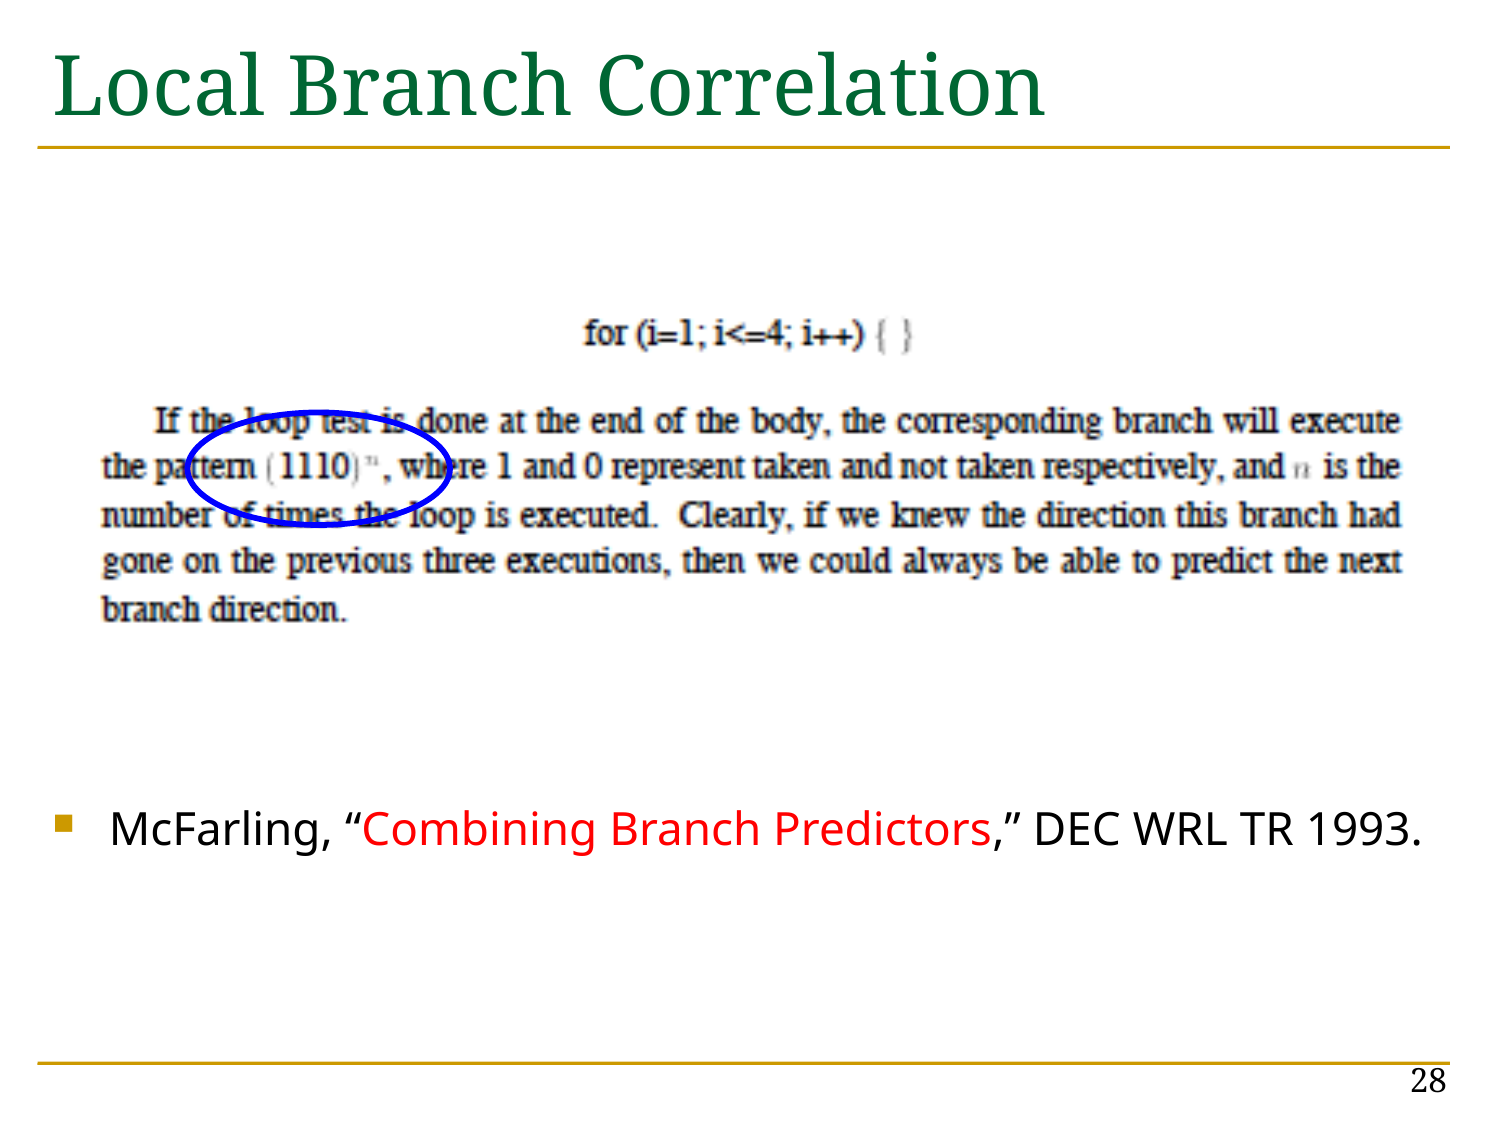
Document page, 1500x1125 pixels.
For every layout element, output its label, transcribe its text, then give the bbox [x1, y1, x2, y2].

list McFarling, “Combining Branch Predictors,” DEC WRL TR 1993. [37, 163, 1450, 1016]
title Local Branch Correlation [37, 24, 1450, 163]
slide_number 28 [1111, 1036, 1462, 1112]
picture [60, 277, 1462, 627]
